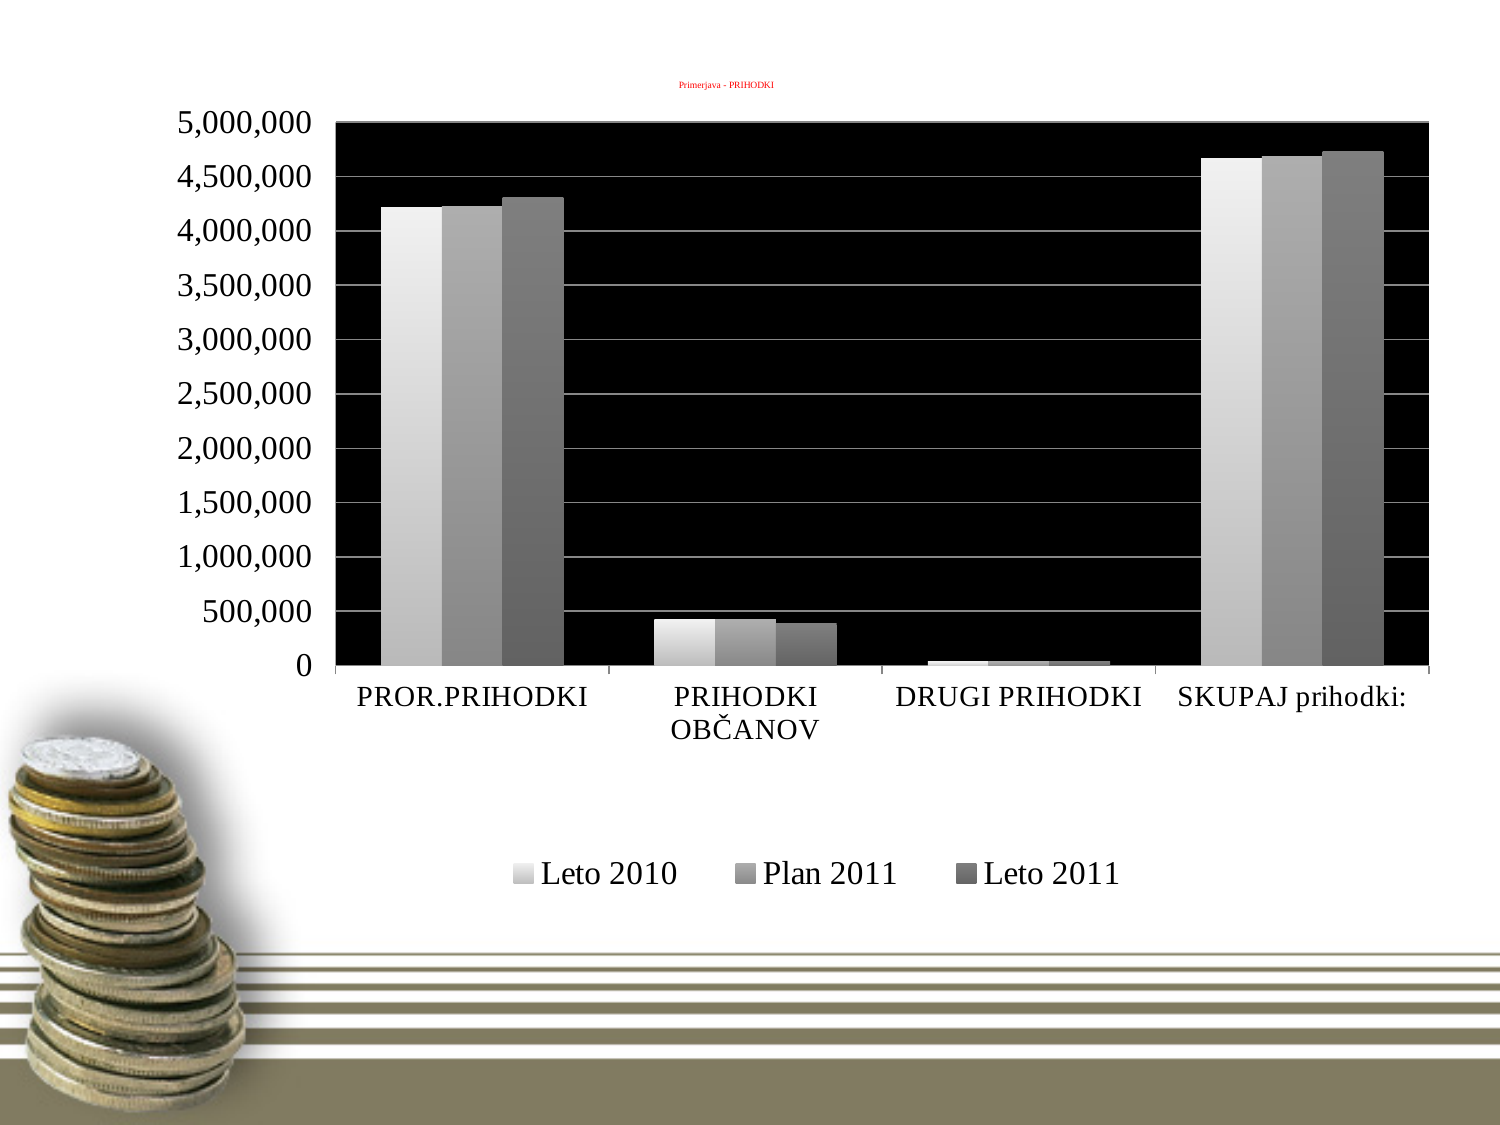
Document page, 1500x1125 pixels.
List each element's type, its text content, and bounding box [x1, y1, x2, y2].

chart [34, 93, 1430, 1044]
picture [0, 0, 1500, 1125]
title Primerjava - PRIHODKI [175, 58, 1278, 92]
